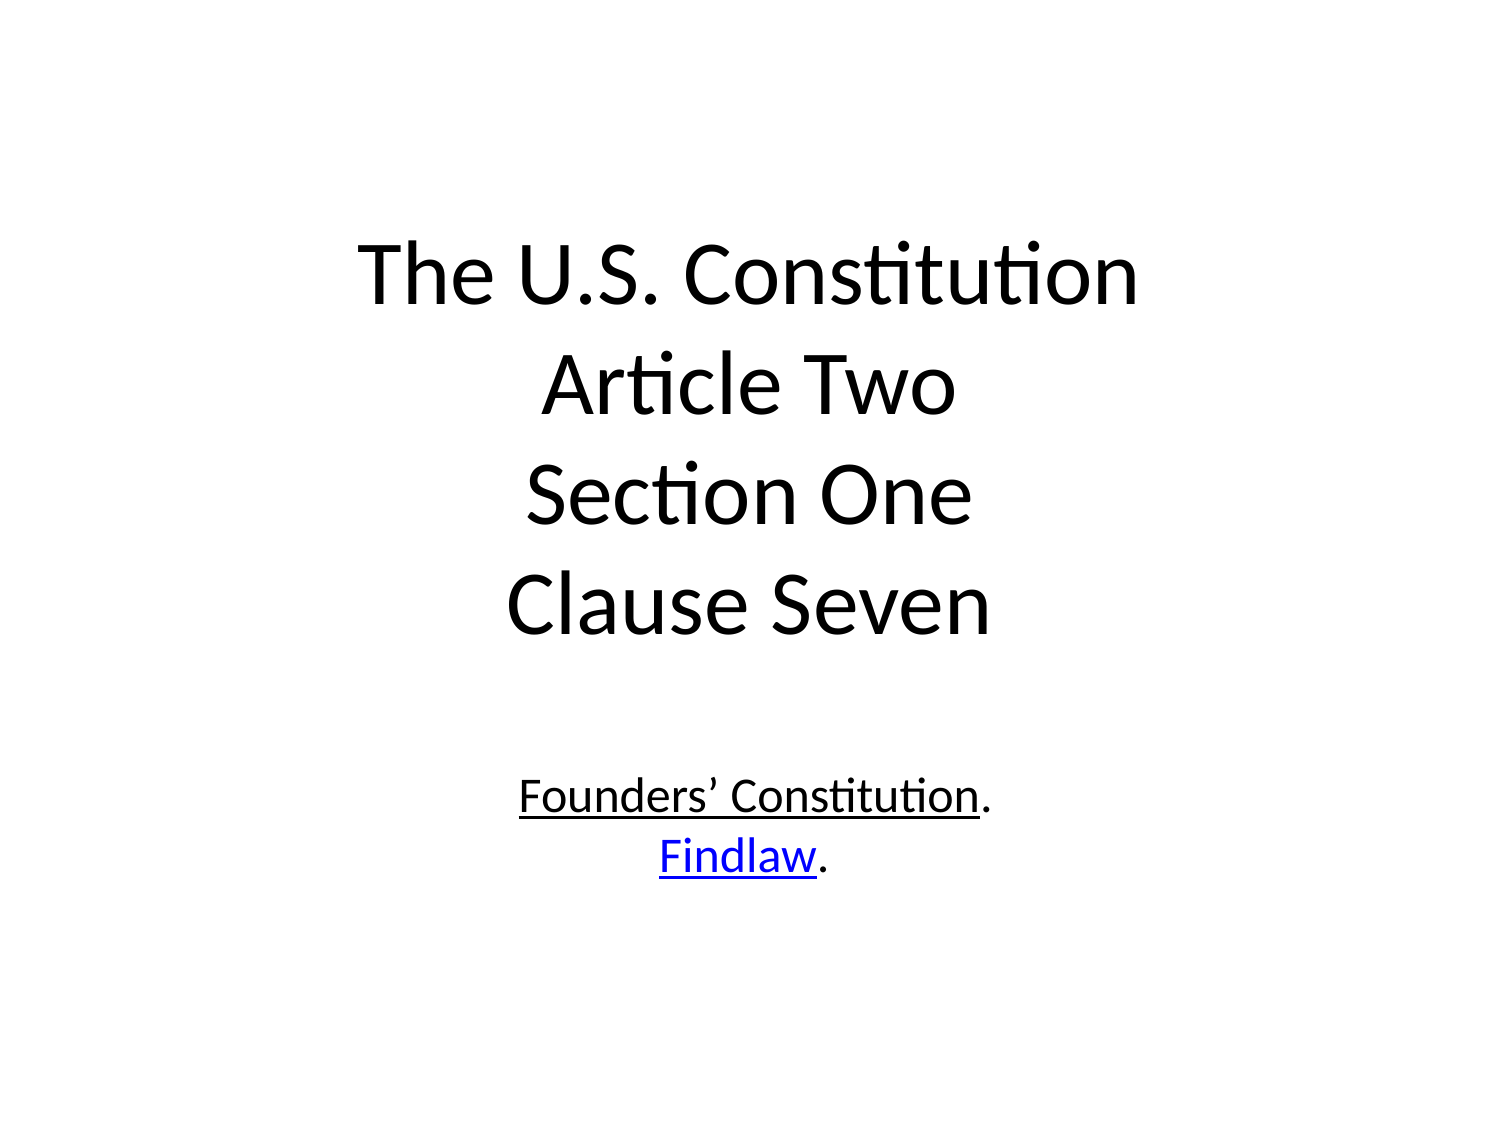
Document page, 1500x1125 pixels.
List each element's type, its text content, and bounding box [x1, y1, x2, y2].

title The U.S. Constitution Article Two Section One Clause Seven Founders’ Constitution. Findlaw. [74, 44, 1426, 1051]
